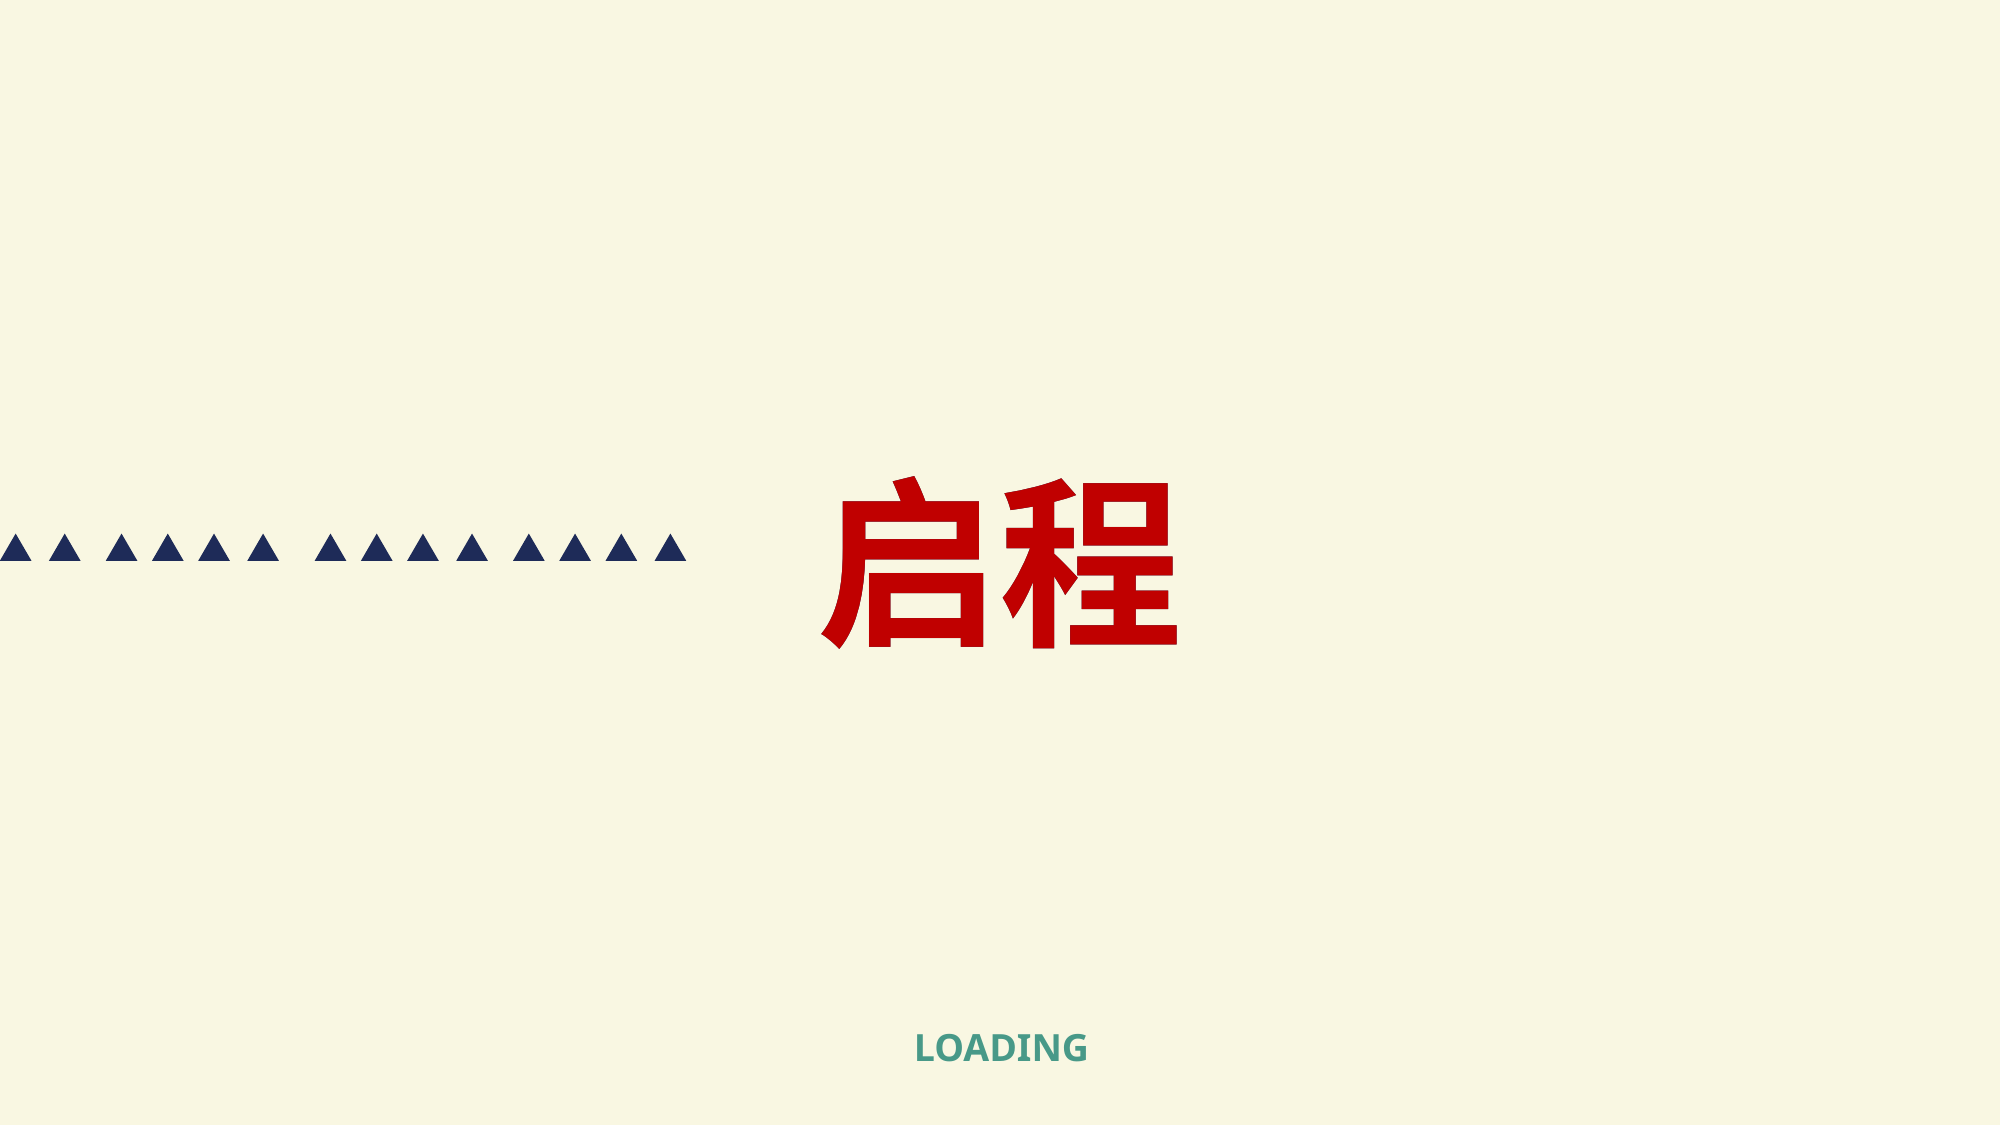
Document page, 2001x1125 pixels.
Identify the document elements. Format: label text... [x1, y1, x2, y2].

text_box [245, 531, 281, 562]
text_box 启程 [802, 442, 1210, 677]
text_box [0, 944, 2000, 1125]
text_box [454, 531, 490, 562]
text_box [405, 531, 441, 562]
text_box [103, 531, 140, 562]
text_box [196, 531, 232, 562]
text_box [511, 531, 547, 562]
text_box [603, 531, 639, 562]
text_box [150, 531, 186, 562]
text_box [47, 531, 83, 562]
text_box [359, 531, 395, 562]
text_box [312, 531, 349, 562]
text_box [557, 531, 593, 562]
text_box [652, 531, 689, 562]
text_box [0, 531, 34, 562]
text_box LOADING [876, 1016, 1127, 1077]
